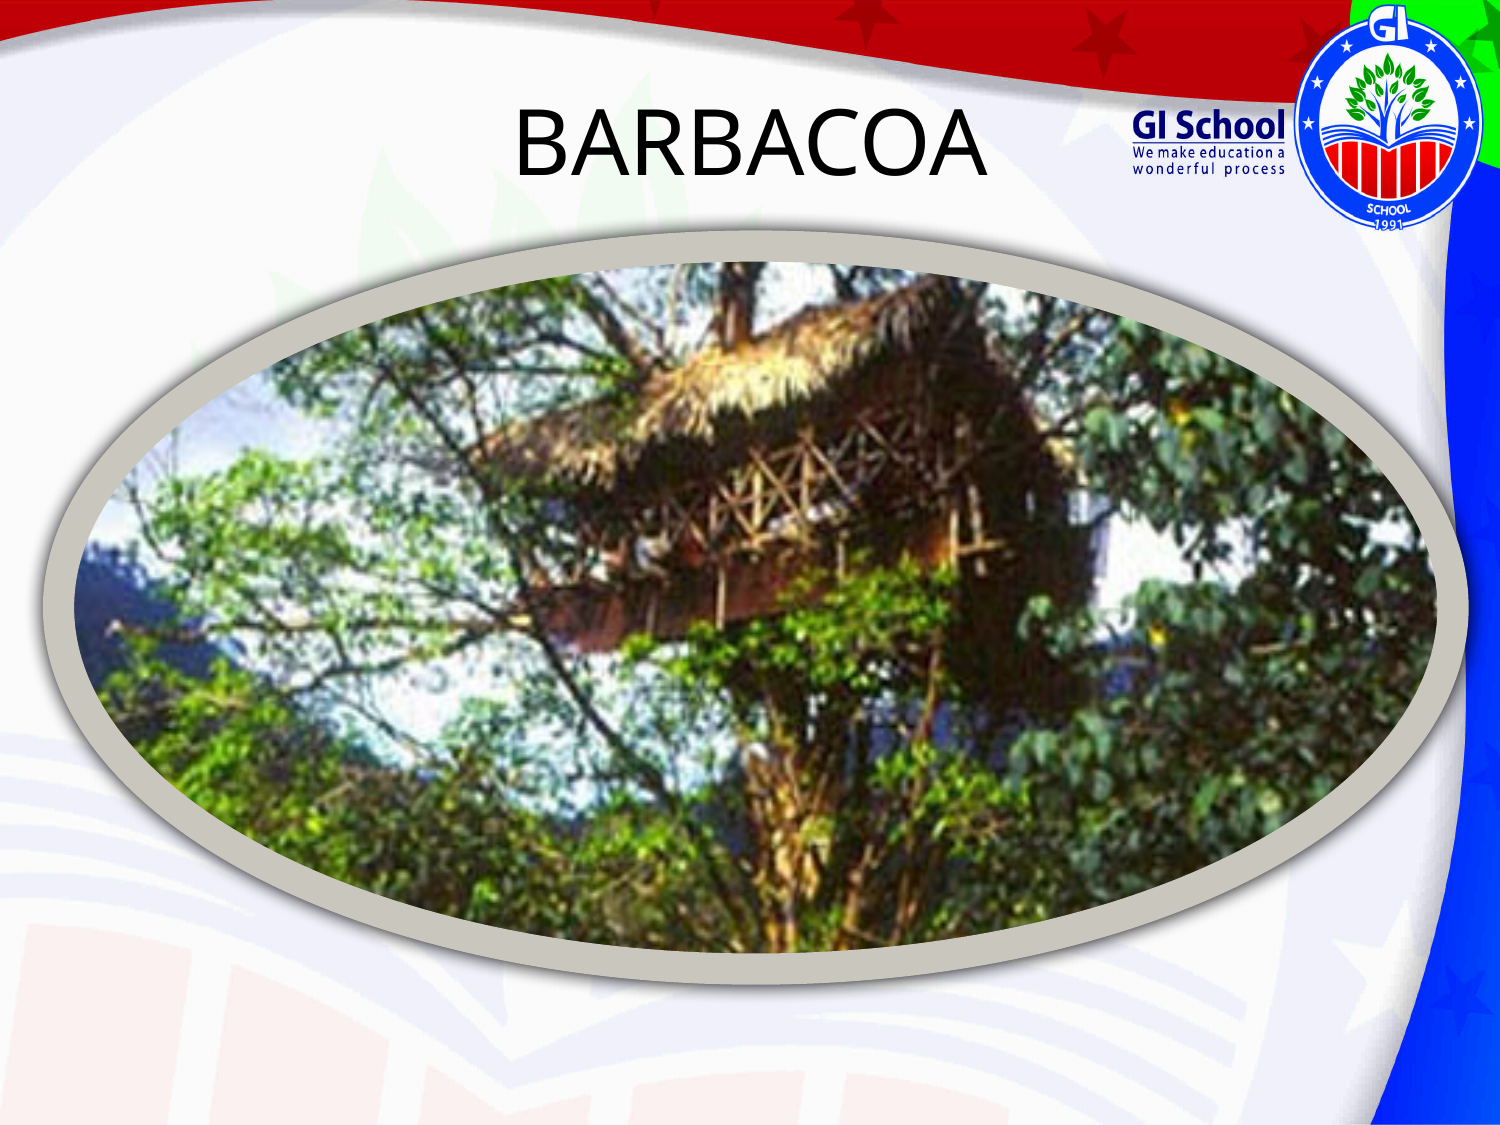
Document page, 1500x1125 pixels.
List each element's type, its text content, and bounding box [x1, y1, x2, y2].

picture [0, 0, 1500, 1125]
title BARBACOA [75, 45, 1425, 233]
